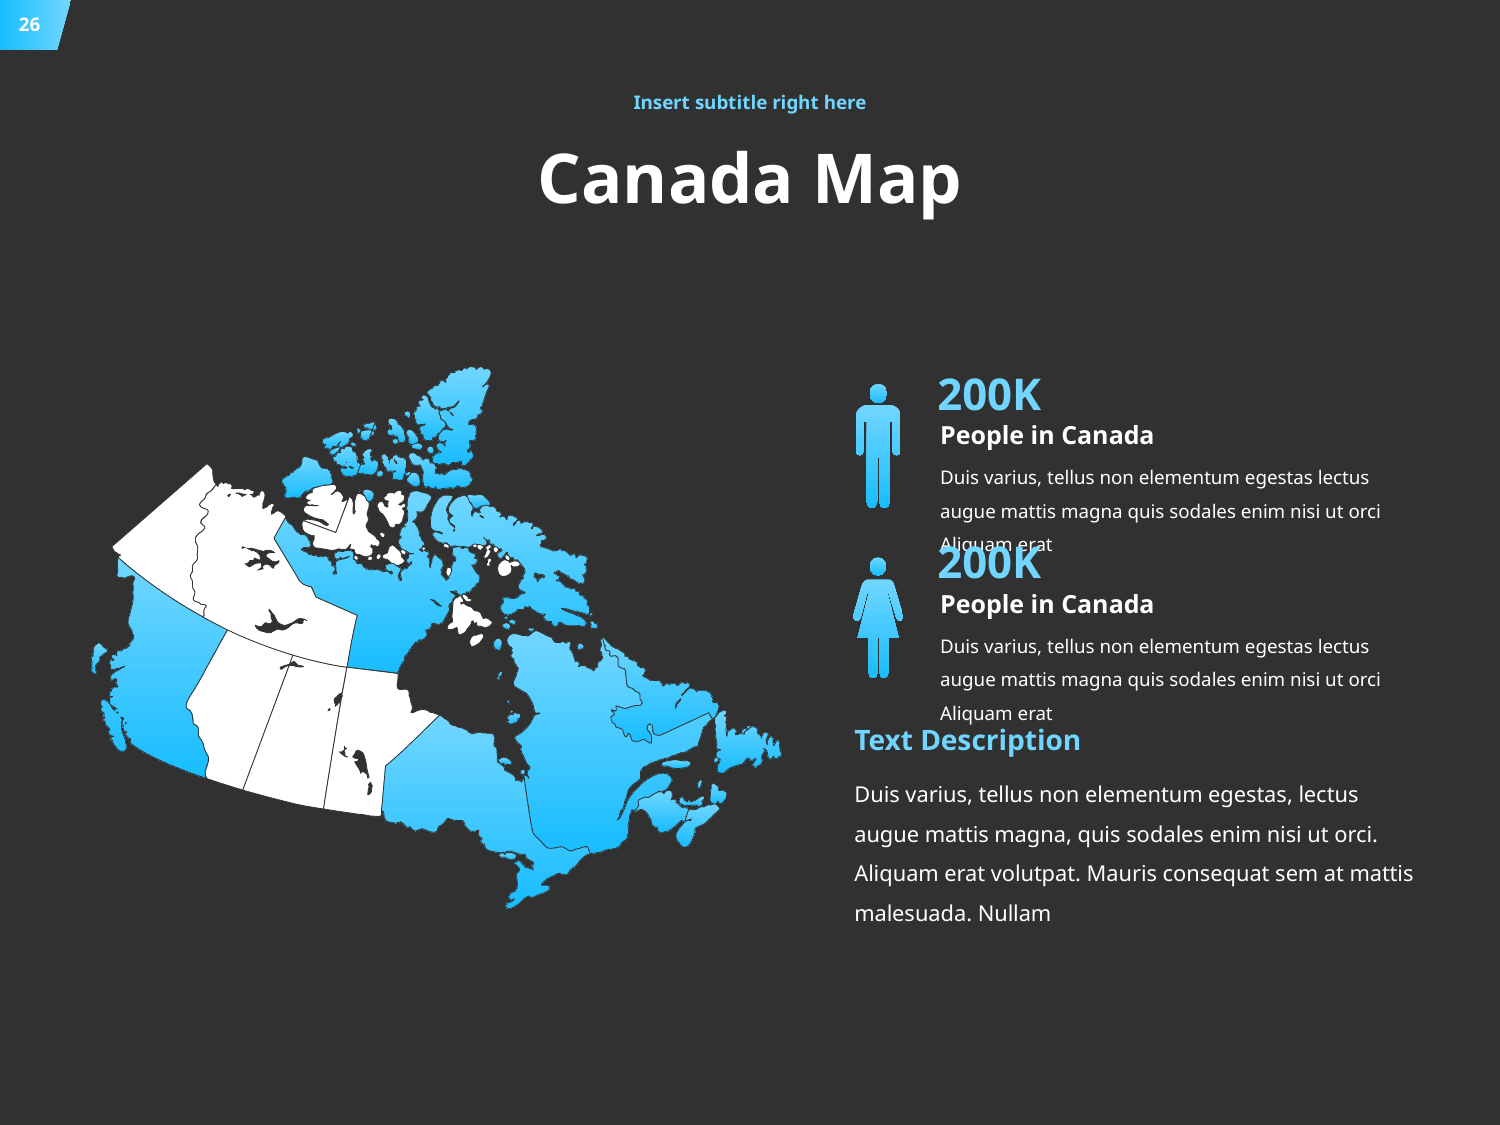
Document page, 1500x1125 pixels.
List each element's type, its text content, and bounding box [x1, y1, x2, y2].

text_box People in Canada [925, 581, 1182, 615]
text_box 200K [922, 527, 1057, 596]
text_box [852, 557, 904, 678]
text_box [91, 366, 783, 909]
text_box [855, 383, 901, 509]
text_box Duis varius, tellus non elementum egestas lectus augue mattis magna quis sodales enim nisi ut orci Aliquam erat [925, 447, 1417, 563]
title Canada Map [327, 133, 1172, 259]
subtitle Insert subtitle right here [327, 75, 1172, 133]
text_box Duis varius, tellus non elementum egestas, lectus augue mattis magna, quis sodales enim nisi ut orci. Aliquam erat volutpat. Mauris consequat sem at mattis malesuada. Nullam [839, 760, 1434, 933]
text_box Duis varius, tellus non elementum egestas lectus augue mattis magna quis sodales enim nisi ut orci Aliquam erat [925, 615, 1417, 732]
text_box 200K [922, 359, 1057, 427]
slide_number 26 [0, 1, 68, 49]
text_box Text Description [839, 715, 1135, 764]
text_box People in Canada [925, 412, 1182, 447]
